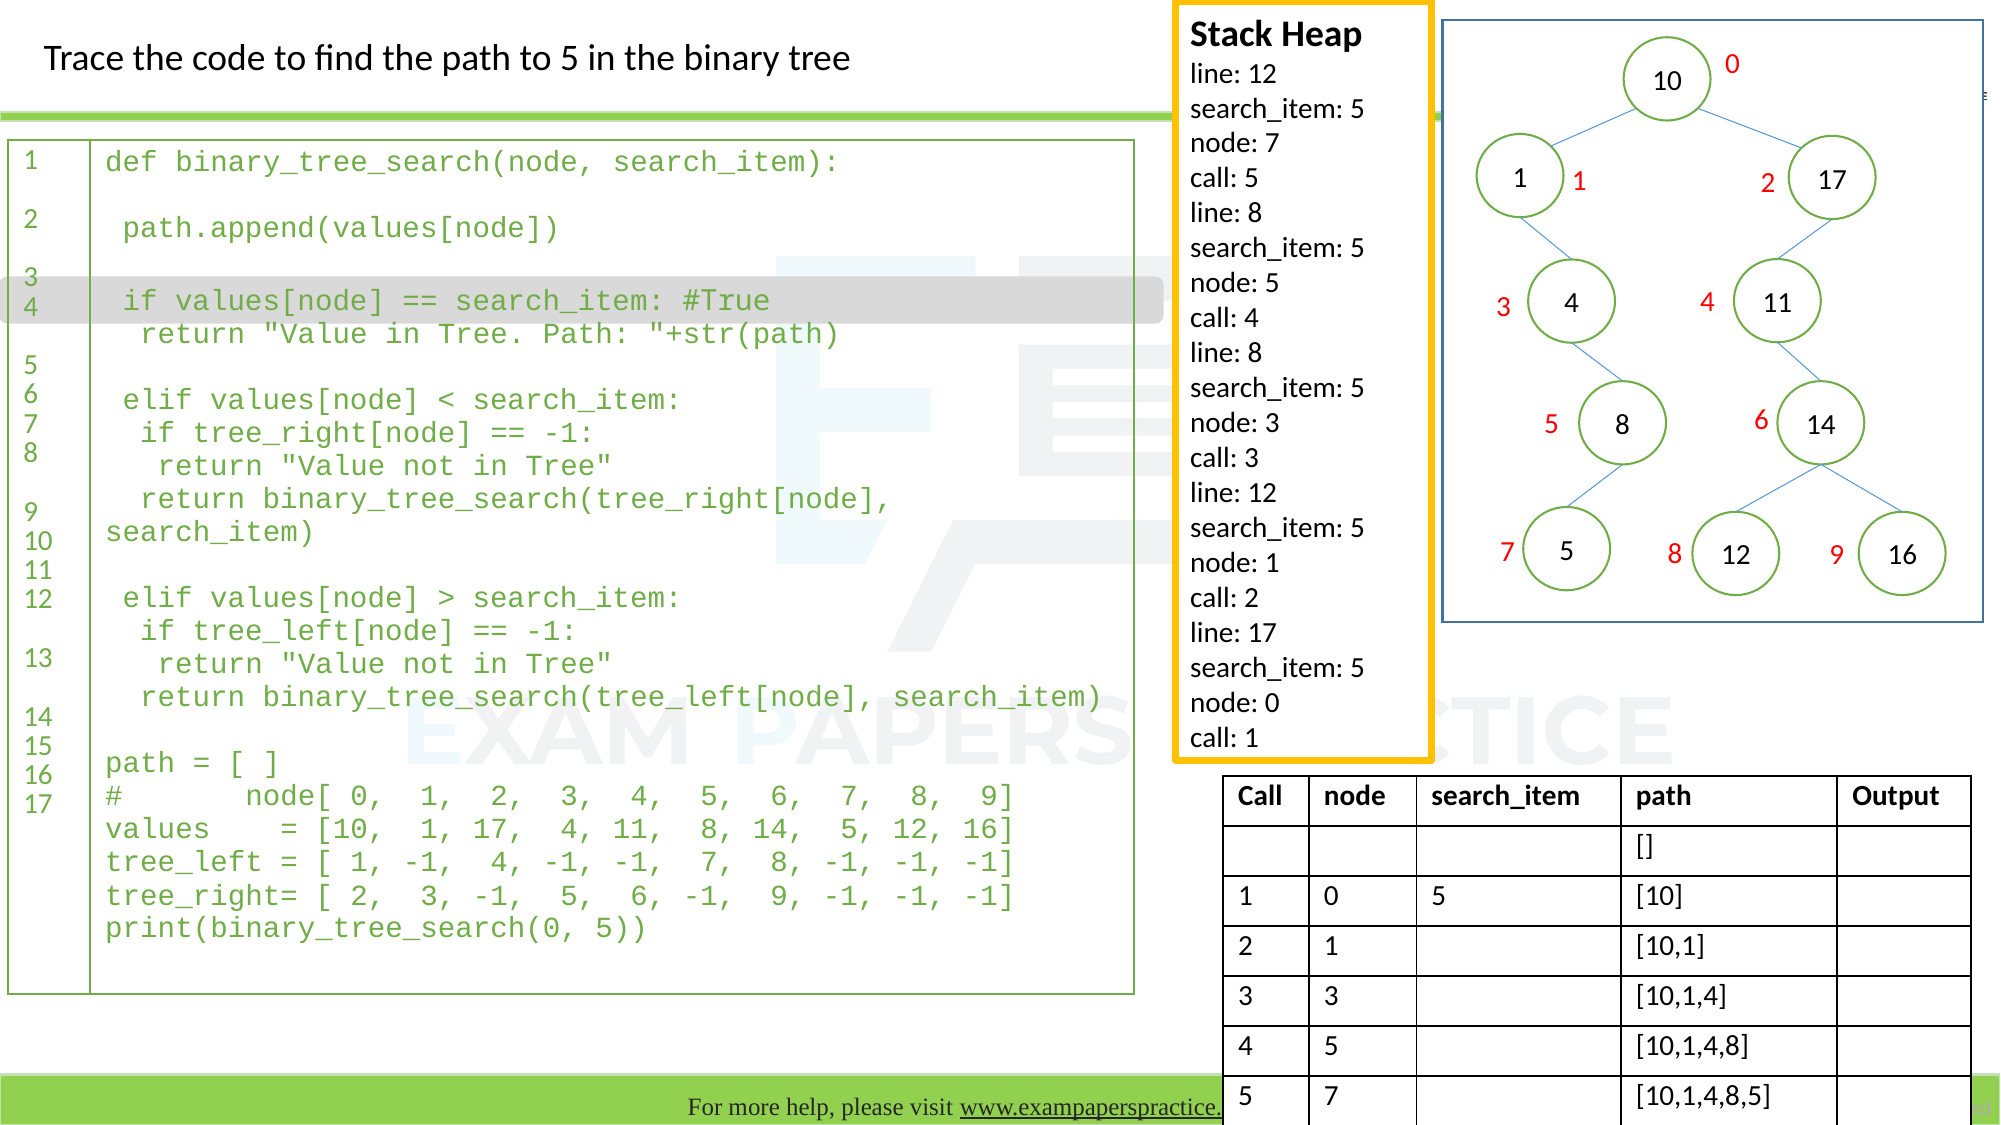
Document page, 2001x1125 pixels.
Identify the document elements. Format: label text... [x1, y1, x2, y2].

table_cell 5 [1417, 877, 1620, 925]
text_box [1135, 276, 1164, 324]
table_cell 1 [1224, 877, 1308, 925]
table_cell [1838, 977, 1970, 1025]
table_cell [1310, 827, 1416, 875]
table_cell 5 [1310, 1027, 1416, 1075]
table_cell [1417, 1027, 1620, 1075]
table_cell 4 [1224, 1027, 1308, 1075]
table_header 1 2 3 4 5 6 7 8 9 10 11 12 13 14 15 16 17 [9, 141, 89, 993]
table_cell [10,1,4,8] [1622, 1027, 1836, 1075]
table_cell [10,1] [1622, 927, 1836, 975]
table_cell [1838, 1027, 1970, 1075]
table_header node [1310, 777, 1416, 825]
table_cell [1838, 827, 1970, 875]
text_box Trace the code to find the path to 5 in the binary tree [28, 25, 1072, 86]
table_cell 2 [1224, 927, 1308, 975]
table_cell 7 [1310, 1077, 1416, 1125]
table_cell 3 [1310, 977, 1416, 1025]
table_cell [10,1,4] [1622, 977, 1836, 1025]
table_cell [] [1622, 827, 1836, 875]
table_header Call [1224, 777, 1308, 825]
table_cell [1838, 927, 1970, 975]
table_cell [1838, 877, 1970, 925]
table_header Output [1838, 777, 1970, 825]
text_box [1442, 20, 1984, 623]
table_cell [1417, 827, 1620, 875]
table_cell [10,1,4,8,5] [1622, 1077, 1836, 1125]
table_cell 3 [1224, 977, 1308, 1025]
table_cell [1838, 1077, 1970, 1125]
table_header search_item [1417, 777, 1620, 825]
table_cell [1417, 1077, 1620, 1125]
table_cell [10] [1622, 877, 1836, 925]
table_cell [1417, 977, 1620, 1025]
table_header def binary_tree_search(node, search_item): path.append(values[node]) if values[node] == search_item: #True return "Value in Tree. Path: "+str(path) elif values[node] < search_item: if tree_right[node] == -1: return "Value not in Tree" return binary_tree_search(tree_right[node], search_item) elif values[node] > search_item: if tree_left[node] == -1: return "Value not in Tree" return binary_tree_search(tree_left[node], search_item) path = [ ] # node[ 0, 1, 2, 3, 4, 5, 6, 7, 8, 9] values = [10, 1, 17, 4, 11, 8, 14, 5, 12, 16] tree_left = [ 1, -1, 4, -1, -1, 7, 8, -1, -1, -1] tree_right= [ 2, 3, -1, 5, 6, -1, 9, -1, -1, -1] print(binary_tree_search(0, 5)) [91, 141, 1133, 993]
table_cell [1224, 827, 1308, 875]
text_box [0, 276, 7, 324]
table_cell 5 [1224, 1077, 1308, 1125]
table_cell [1417, 927, 1620, 975]
table_cell 1 [1310, 927, 1416, 975]
text_box Stack Heap line: 12 search_item: 5 node: 7 call: 5 line: 8 search_item: 5 node: 5 call: 4 line: 8 search_item: 5 node: 3 call: 3 line: 12 search_item: 5 node: 1 call: 2 line: 17 search_item: 5 node: 0 call: 1 [1175, 1, 1432, 761]
table_cell 0 [1310, 877, 1416, 925]
table_header path [1622, 777, 1836, 825]
